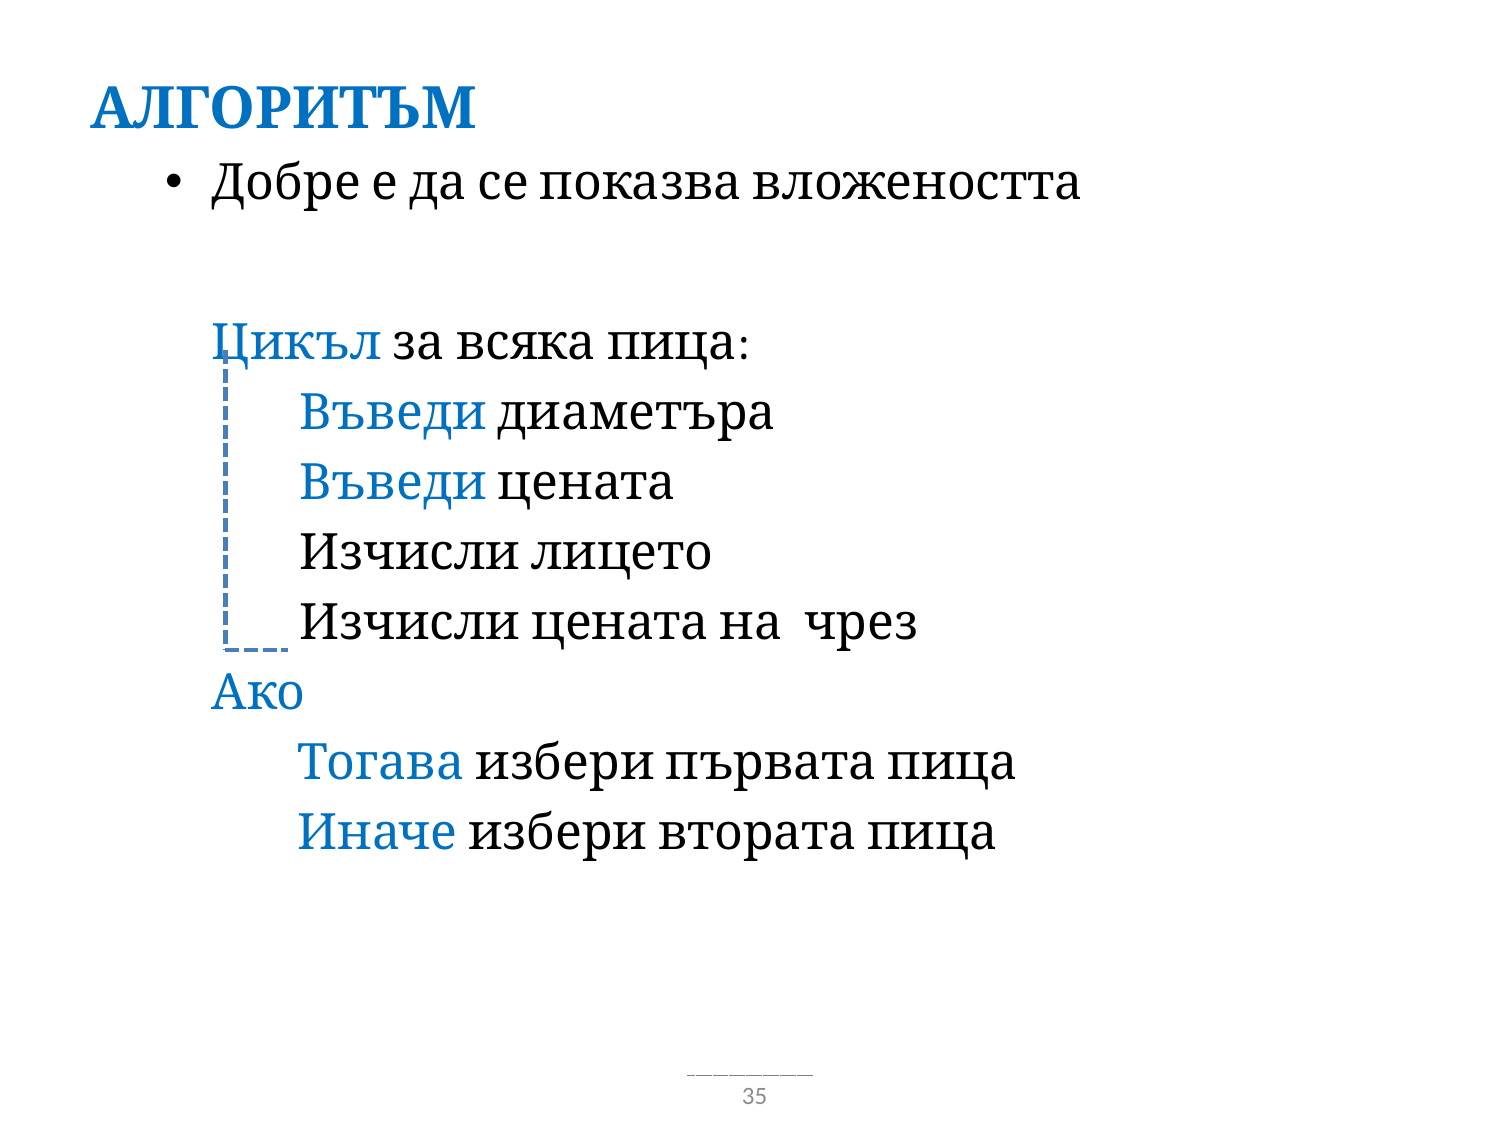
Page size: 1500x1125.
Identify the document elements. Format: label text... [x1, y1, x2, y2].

slide_number 35 [579, 1065, 930, 1125]
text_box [224, 349, 288, 651]
